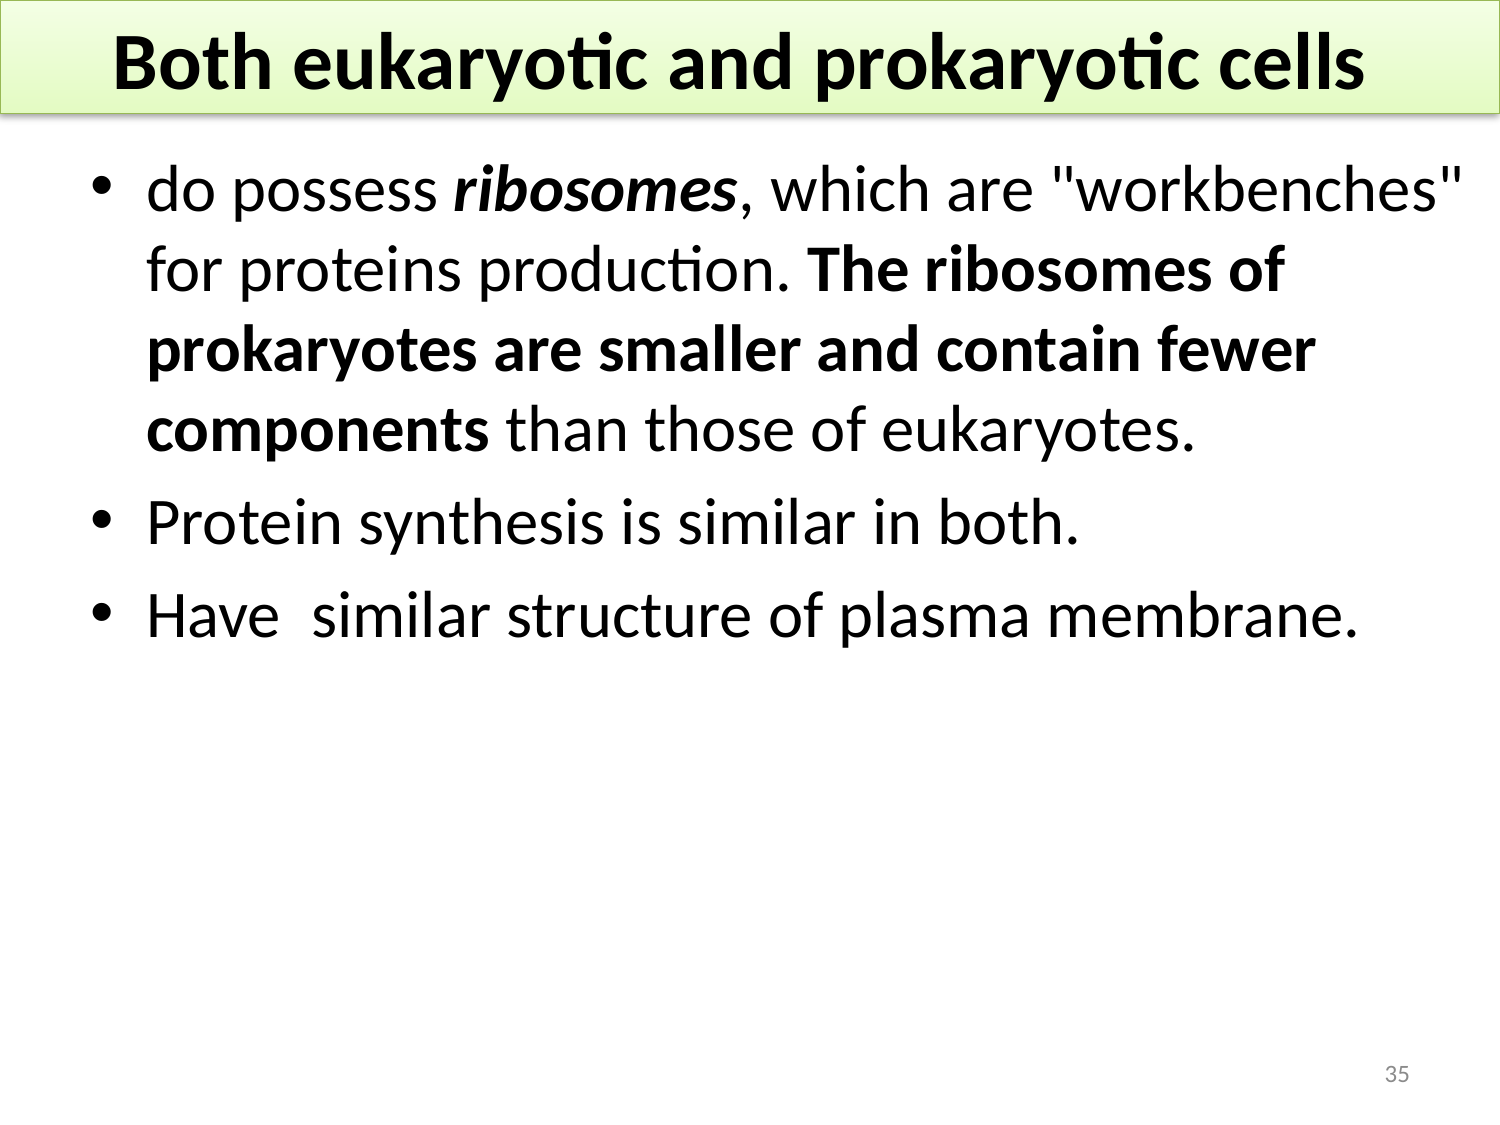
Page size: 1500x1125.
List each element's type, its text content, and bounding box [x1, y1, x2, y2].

list do possess ribosomes, which are "workbenches" for proteins production. The ribosomes of prokaryotes are smaller and contain fewer components than those of eukaryotes. Protein synthesis is similar in both. Have similar structure of plasma membrane. [75, 137, 1500, 1005]
title Both eukaryotic and prokaryotic cells [0, 0, 1500, 114]
slide_number 35 [1074, 1042, 1425, 1103]
